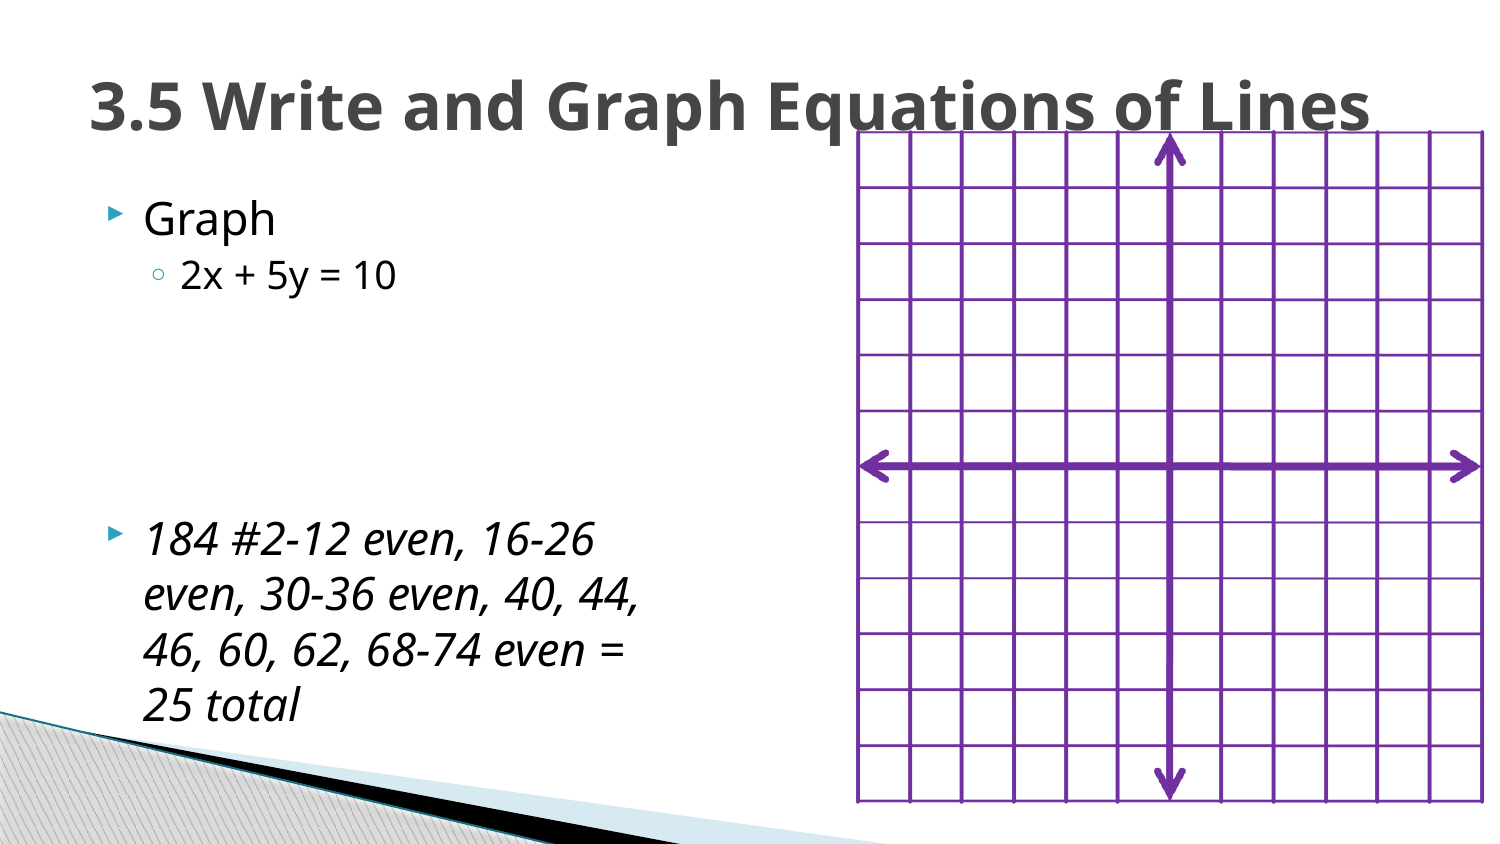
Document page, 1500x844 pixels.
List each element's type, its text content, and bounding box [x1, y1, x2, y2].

list Graph 2x + 5y = 10 184 #2-12 even, 16-26 even, 30-36 even, 40, 44, 46, 60, 62, 68-74 even = 25 total [75, 182, 675, 740]
title 3.5 Write and Graph Equations of Lines [75, 33, 1425, 175]
picture [824, 97, 1500, 835]
